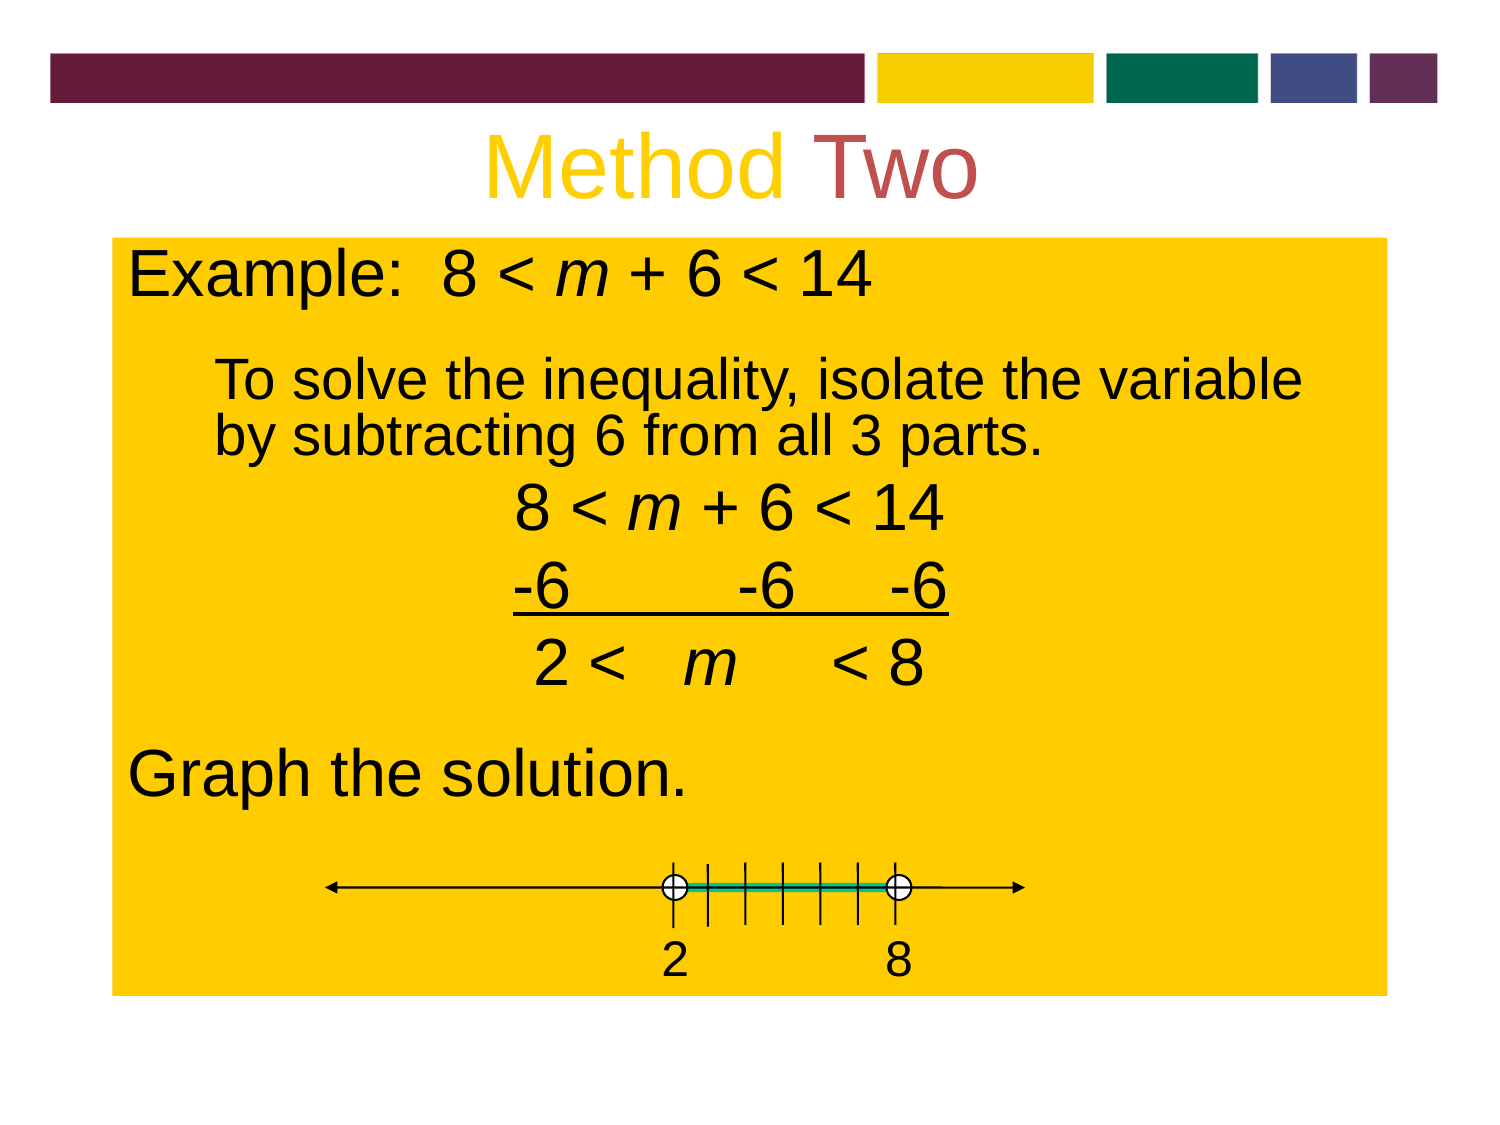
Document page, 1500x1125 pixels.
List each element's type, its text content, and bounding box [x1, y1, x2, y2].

text_box Method Two [150, 111, 1313, 225]
picture [37, 37, 1438, 103]
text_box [324, 862, 1026, 980]
text_box Example: 8 < m + 6 < 14 To solve the inequality, isolate the variable by subtracting 6 from all 3 parts. 8 < m + 6 < 14 -6 -6 -6 2 < m < 8 Graph the solution. [112, 237, 1388, 996]
